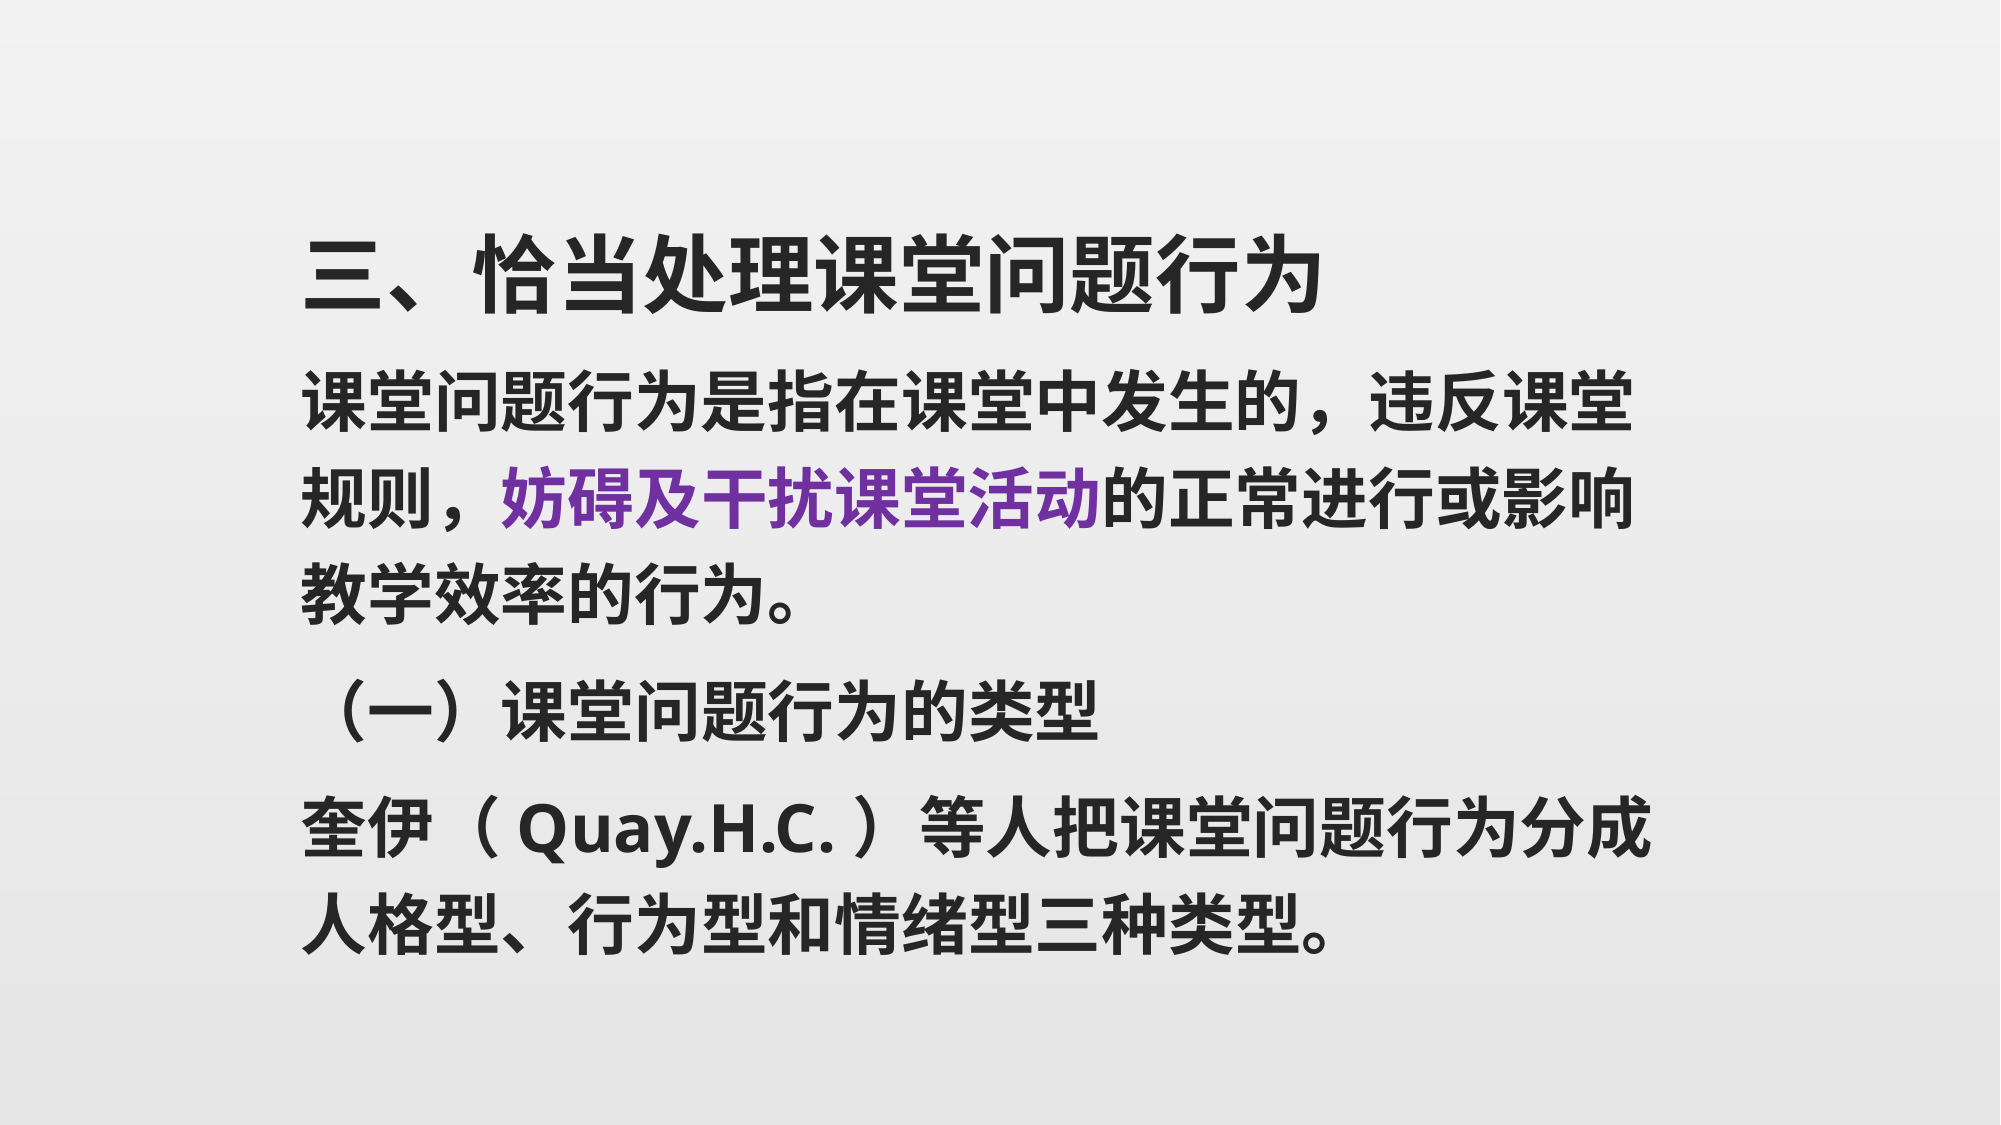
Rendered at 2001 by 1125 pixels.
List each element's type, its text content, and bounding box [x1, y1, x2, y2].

list 三、恰当处理课堂问题行为 课堂问题行为是指在课堂中发生的，违反课堂规则，妨碍及干扰课堂活动的正常进行或影响教学效率的行为。 （一）课堂问题行为的类型 奎伊（Quay.H.C.）等人把课堂问题行为分成人格型、行为型和情绪型三种类型。 [280, 190, 1720, 1009]
